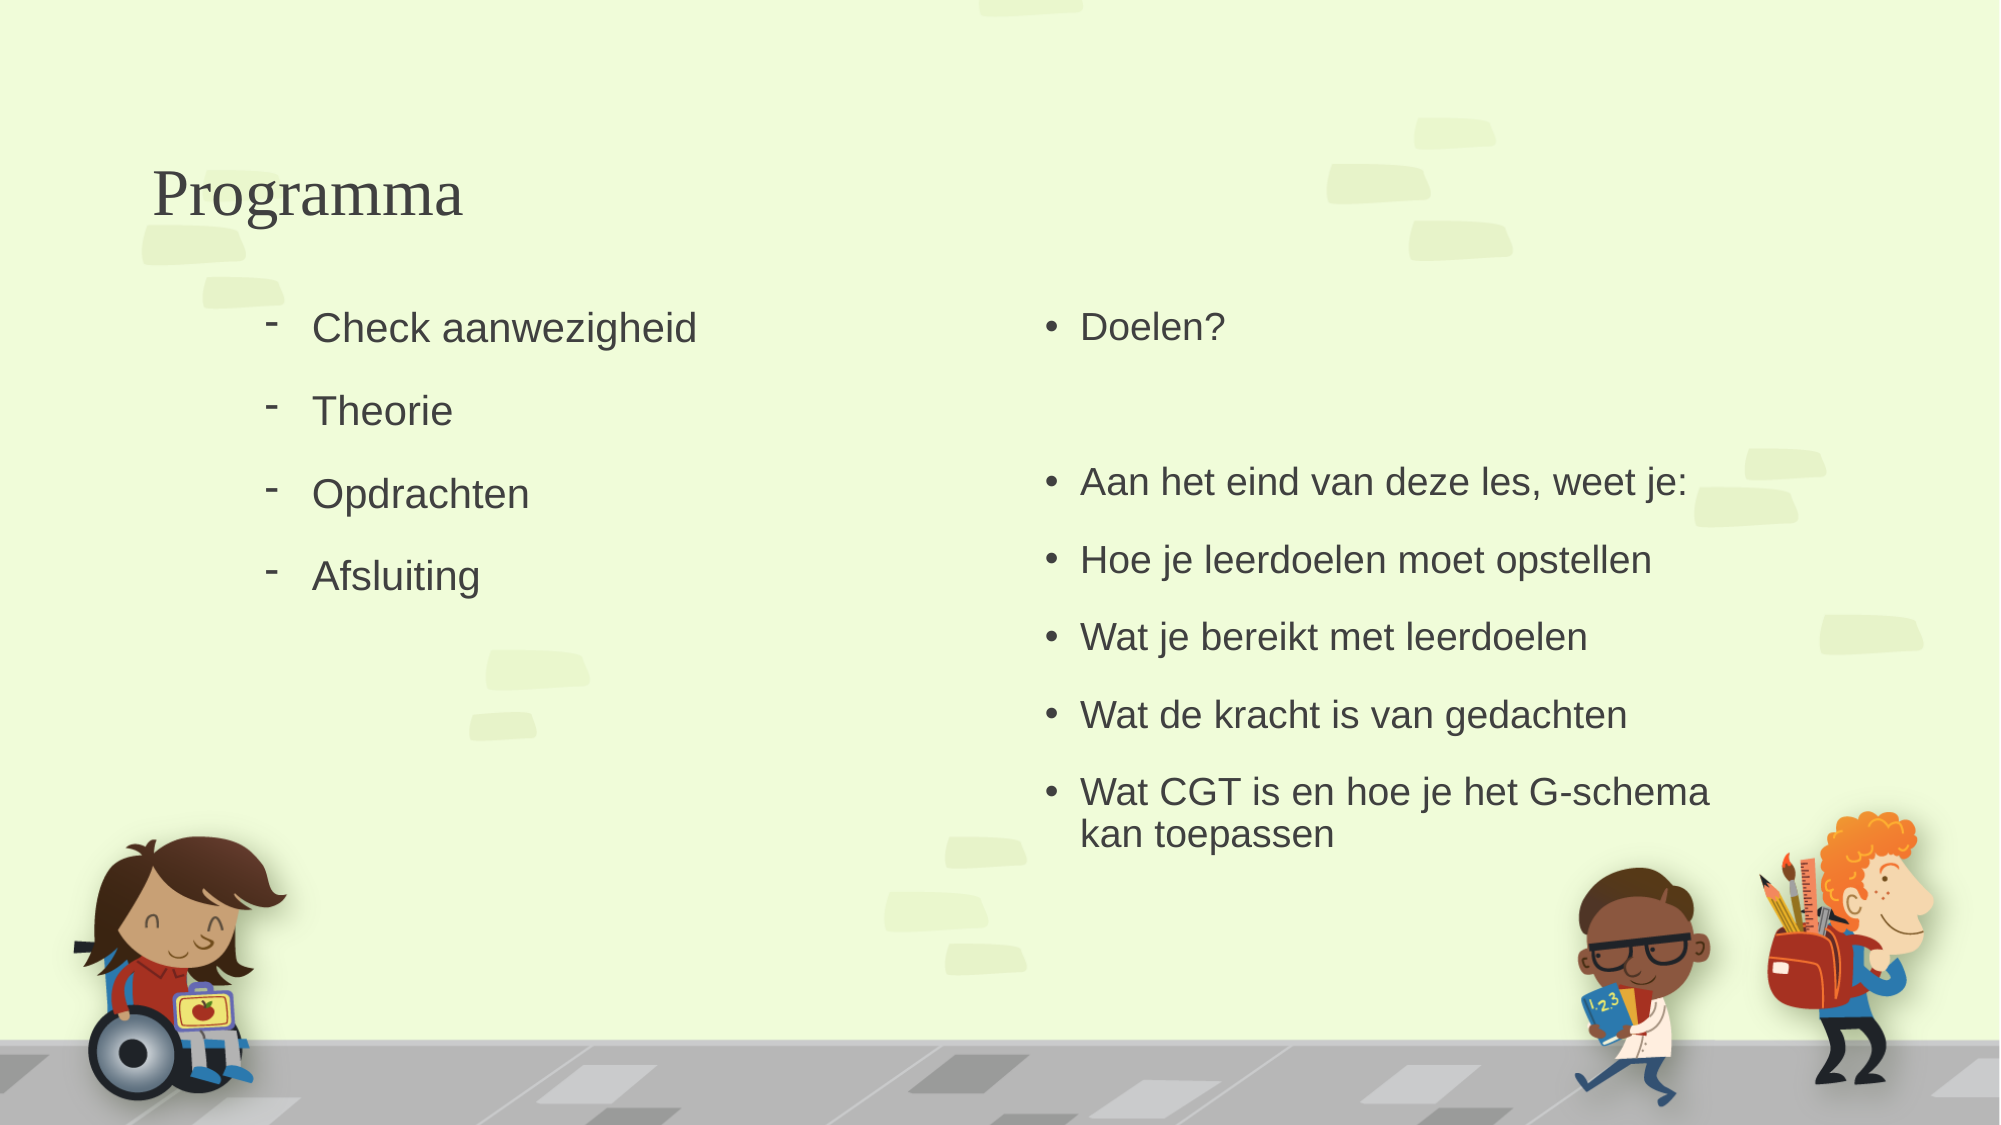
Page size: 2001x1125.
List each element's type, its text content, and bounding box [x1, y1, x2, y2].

list Check aanwezigheid Theorie Opdrachten Afsluiting [249, 299, 970, 870]
picture [0, 0, 2000, 1125]
title Programma [137, 59, 1750, 238]
list Doelen? Aan het eind van deze les, weet je: Hoe je leerdoelen moet opstellen Wat je bereikt met leerdoelen Wat de kracht is van gedachten Wat CGT is en hoe je het G-schema kan toepassen [1029, 299, 1750, 870]
